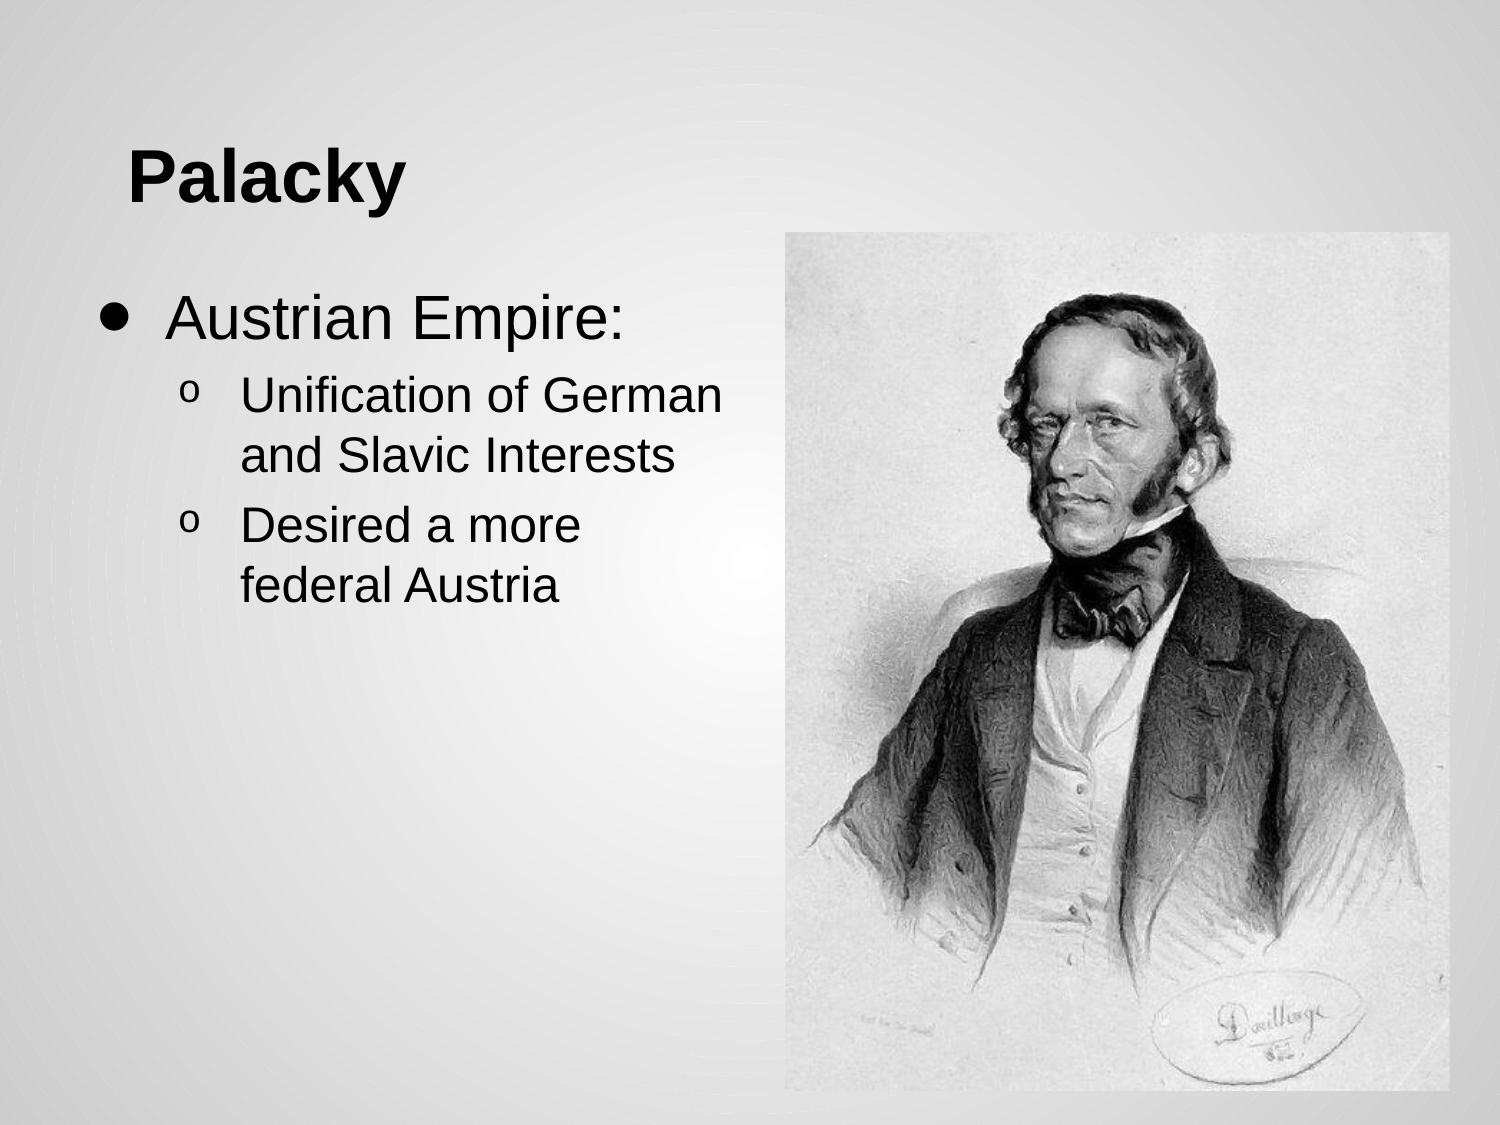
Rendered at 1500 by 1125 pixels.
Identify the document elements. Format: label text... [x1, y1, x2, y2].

text_box [785, 232, 1450, 1091]
title Palacky [75, 45, 1425, 233]
list Austrian Empire: Unification of German and Slavic Interests Desired a more federal Austria [75, 262, 752, 1078]
